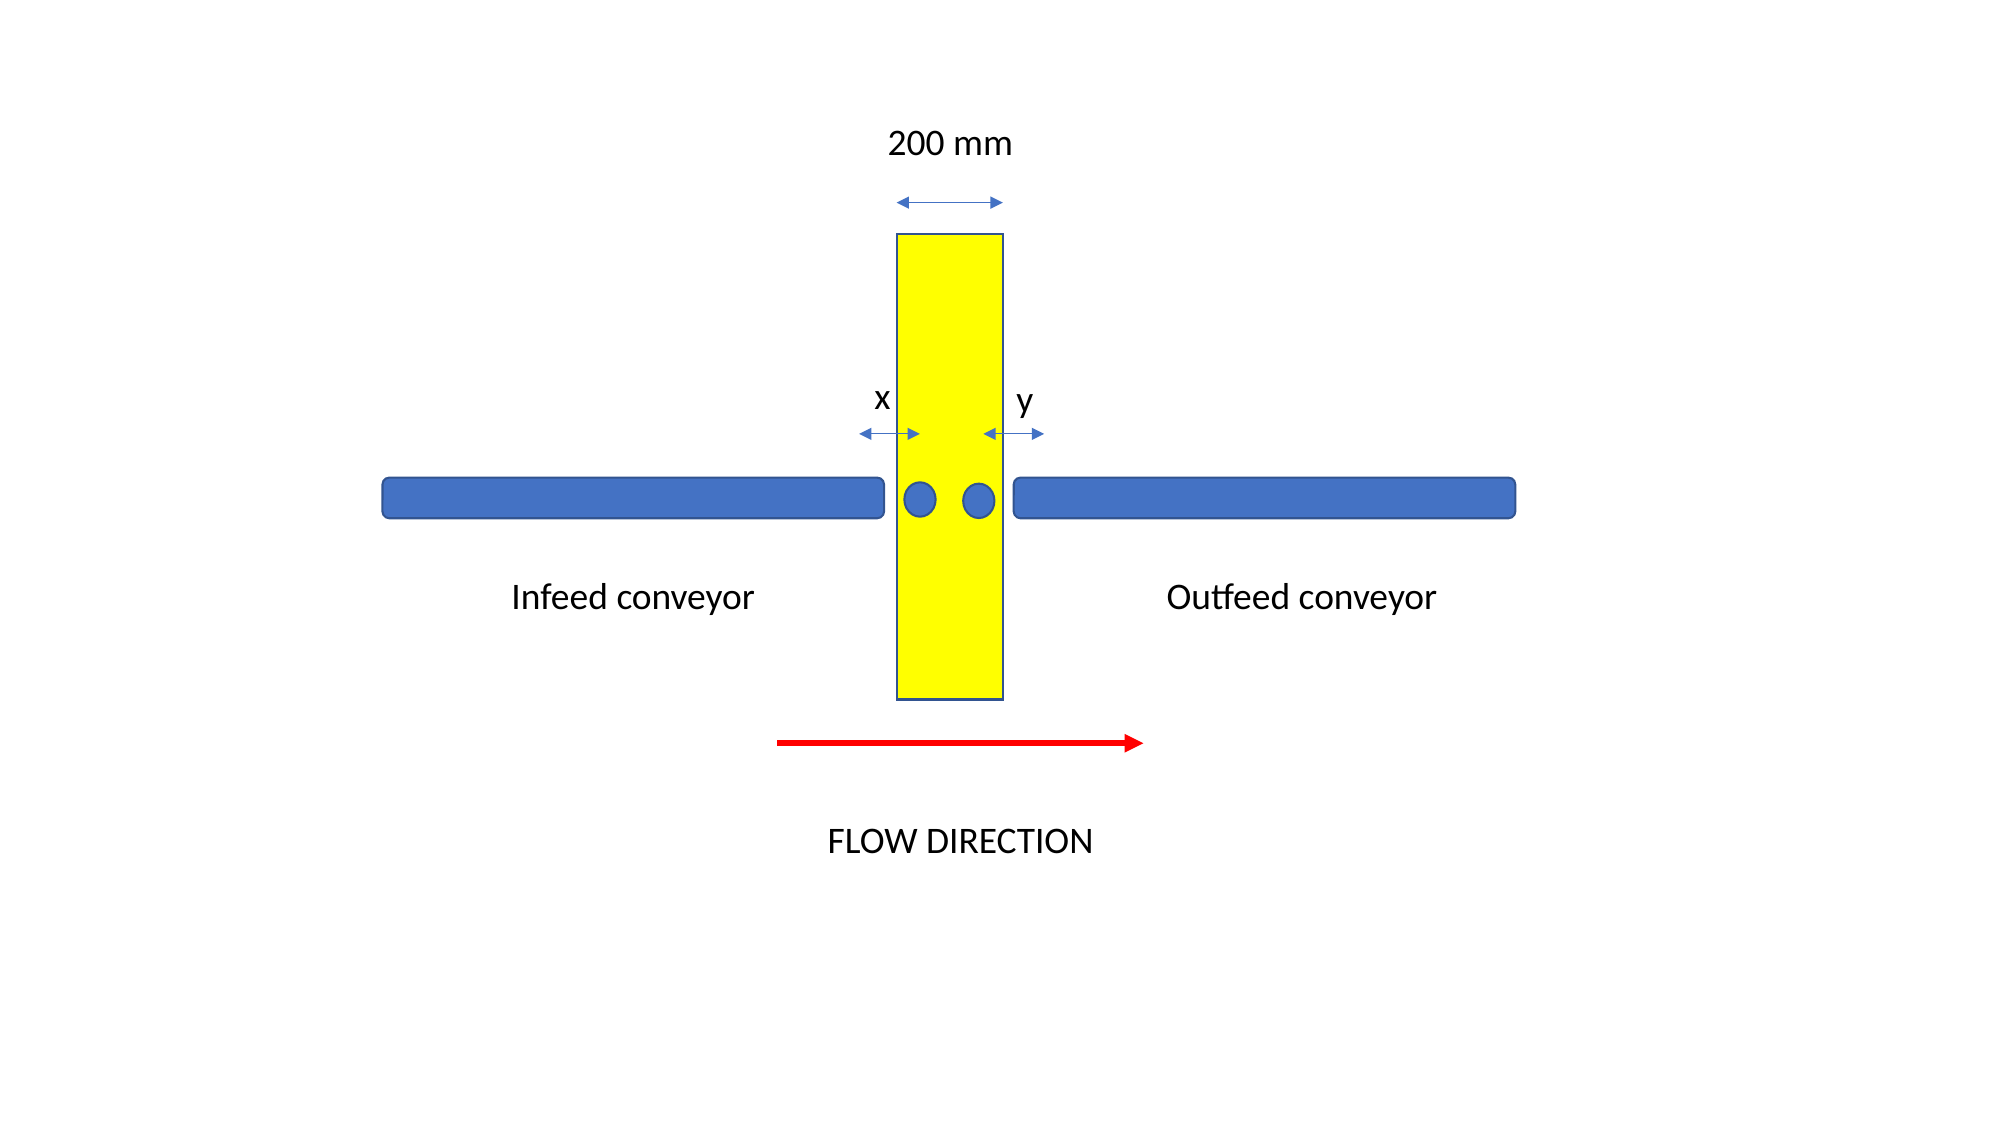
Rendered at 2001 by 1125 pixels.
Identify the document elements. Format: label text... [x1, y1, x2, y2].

text_box [896, 233, 1004, 701]
text_box x [829, 364, 936, 425]
text_box 200 mm [791, 110, 1109, 171]
text_box FLOW DIRECTION [813, 808, 1131, 869]
text_box y [971, 367, 1078, 427]
text_box [962, 482, 996, 520]
text_box [381, 476, 886, 520]
text_box [1012, 476, 1517, 520]
text_box Infeed conveyor [474, 565, 792, 625]
text_box Outfeed conveyor [1143, 565, 1461, 625]
text_box [903, 481, 937, 518]
